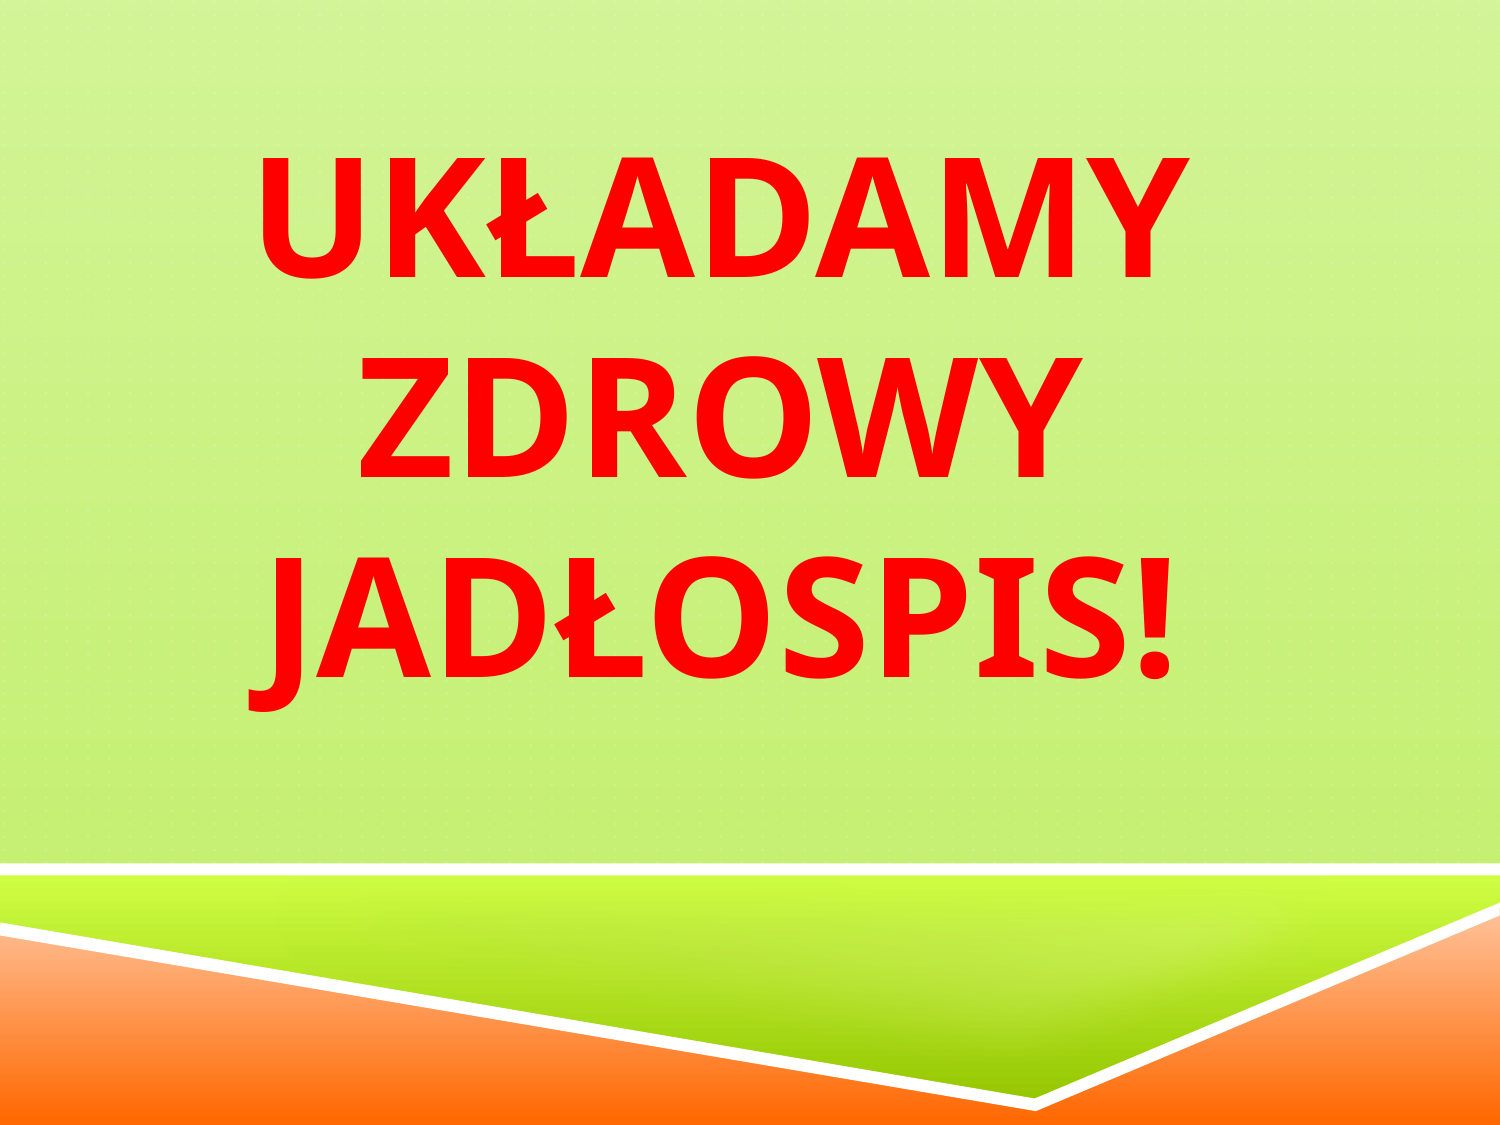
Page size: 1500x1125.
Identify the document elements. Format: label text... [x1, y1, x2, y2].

title UKŁADAMY ZDROWY JADŁOSPIS! [88, 467, 1353, 718]
